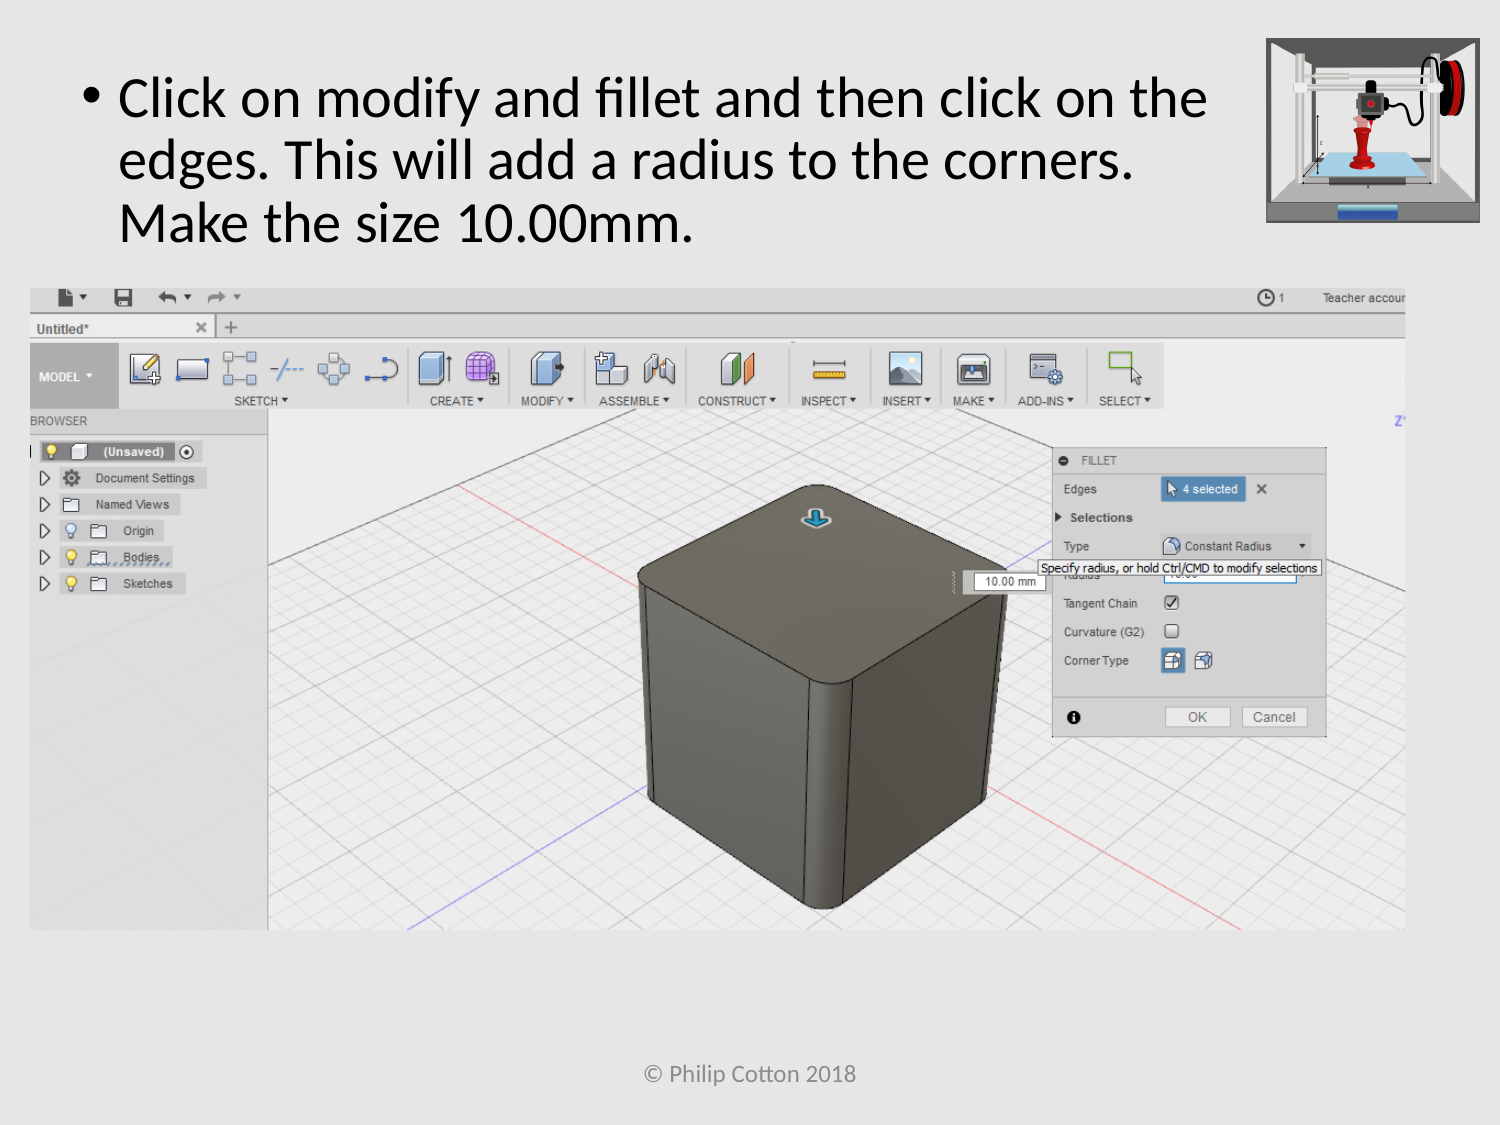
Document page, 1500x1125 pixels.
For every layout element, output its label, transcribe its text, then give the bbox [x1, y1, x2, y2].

picture [29, 288, 1406, 930]
picture [1266, 38, 1480, 223]
footer © Philip Cotton 2018 [496, 1042, 1004, 1103]
list Click on modify and fillet and then click on the edges. This will add a radius to the corners. Make the size 10.00mm. [66, 59, 1267, 288]
